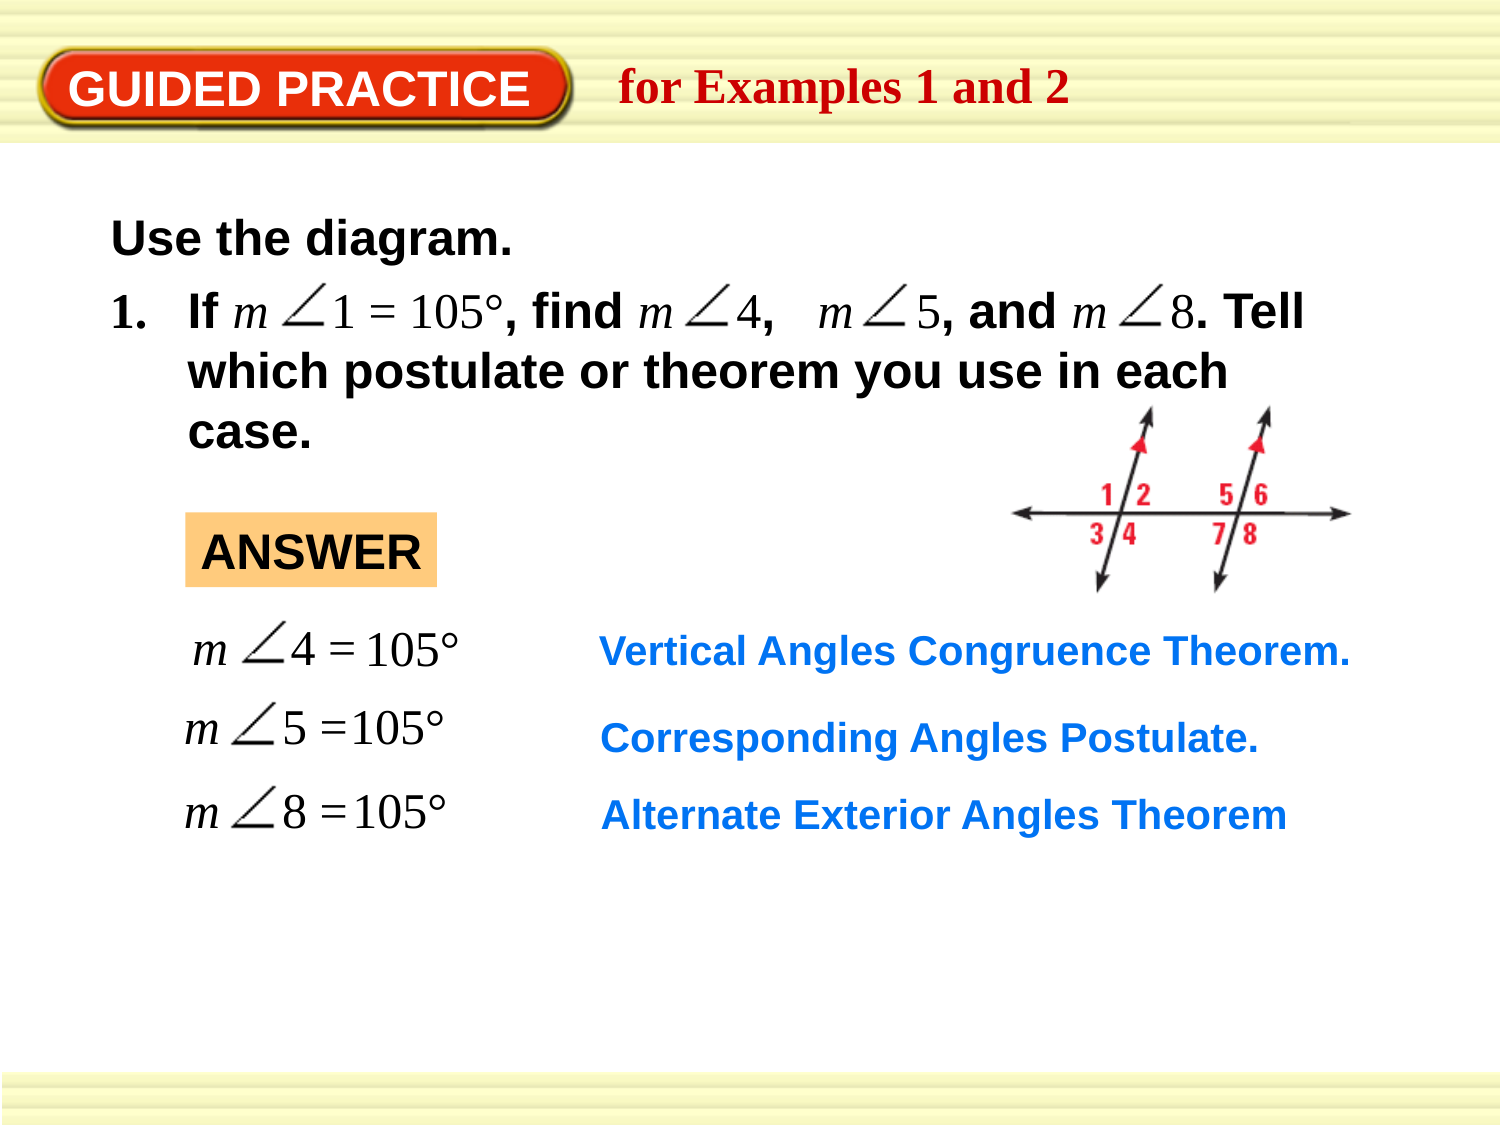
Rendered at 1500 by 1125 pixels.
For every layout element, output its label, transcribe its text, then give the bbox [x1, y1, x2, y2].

text_box Alternate Exterior Angles Theorem [585, 780, 1304, 846]
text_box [168, 770, 463, 846]
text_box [1, 1071, 1500, 1125]
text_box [176, 512, 476, 685]
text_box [94, 197, 1363, 595]
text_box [168, 687, 461, 763]
text_box Vertical Angles Congruence Theorem. [584, 616, 1367, 681]
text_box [0, 0, 1500, 143]
text_box Corresponding Angles Postulate. [585, 703, 1275, 769]
